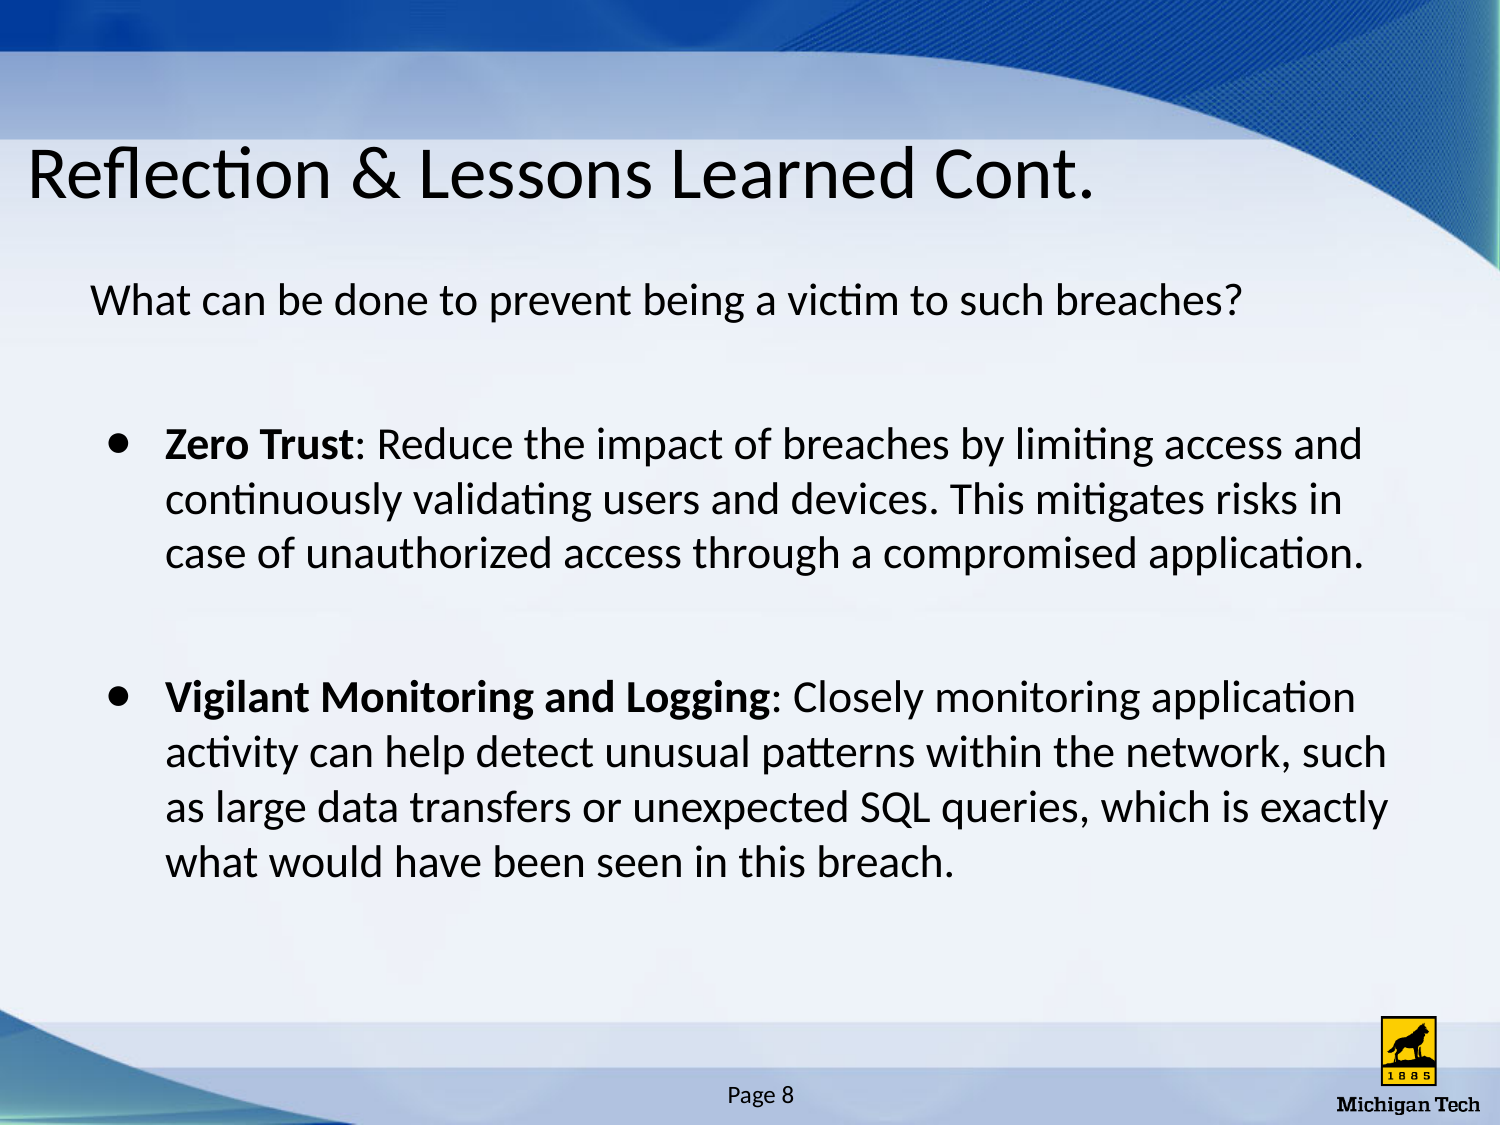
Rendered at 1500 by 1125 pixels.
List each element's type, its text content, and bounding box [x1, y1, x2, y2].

picture [0, 0, 1500, 1125]
title Reflection & Lessons Learned Cont. [12, 75, 1263, 263]
list What can be done to prevent being a victim to such breaches? Zero Trust: Reduce the impact of breaches by limiting access and continuously validating users and devices. This mitigates risks in case of unauthorized access through a compromised application. Vigilant Monitoring and Logging: Closely monitoring application activity can help detect unusual patterns within the network, such as large data transfers or unexpected SQL queries, which is exactly what would have been seen in this breach. [75, 262, 1425, 1063]
